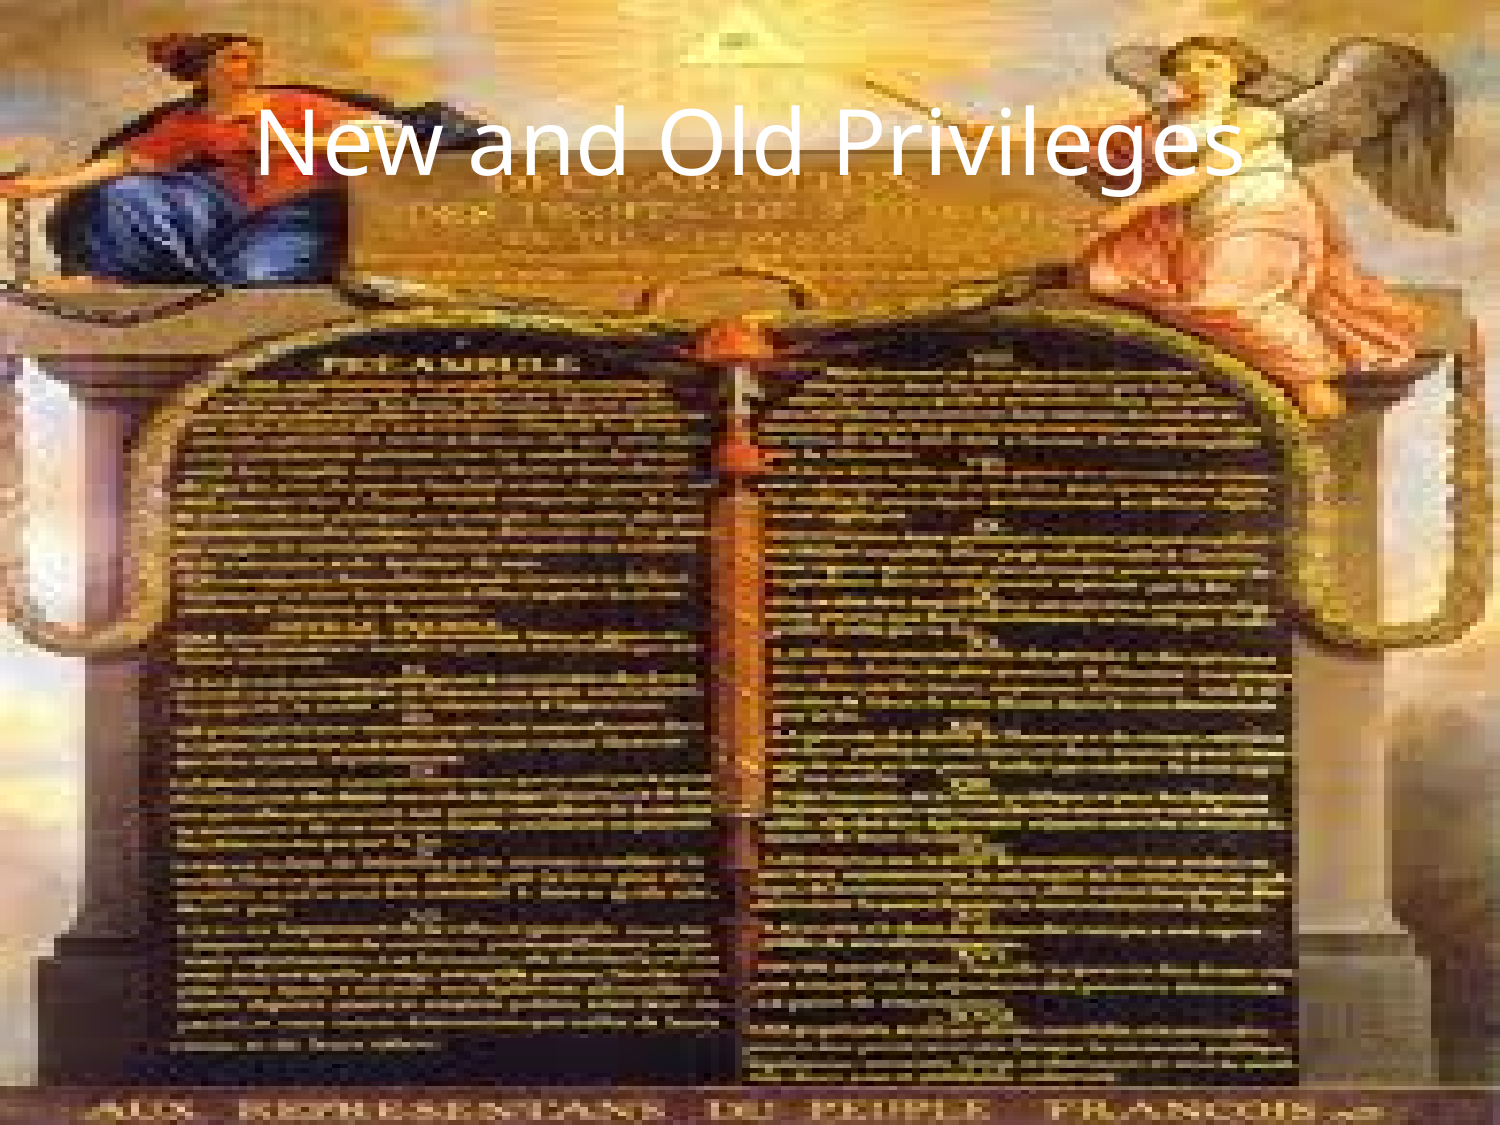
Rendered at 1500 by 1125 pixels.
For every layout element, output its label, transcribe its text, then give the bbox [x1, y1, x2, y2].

picture [0, 0, 1500, 1125]
title New and Old Privileges [75, 45, 1425, 233]
